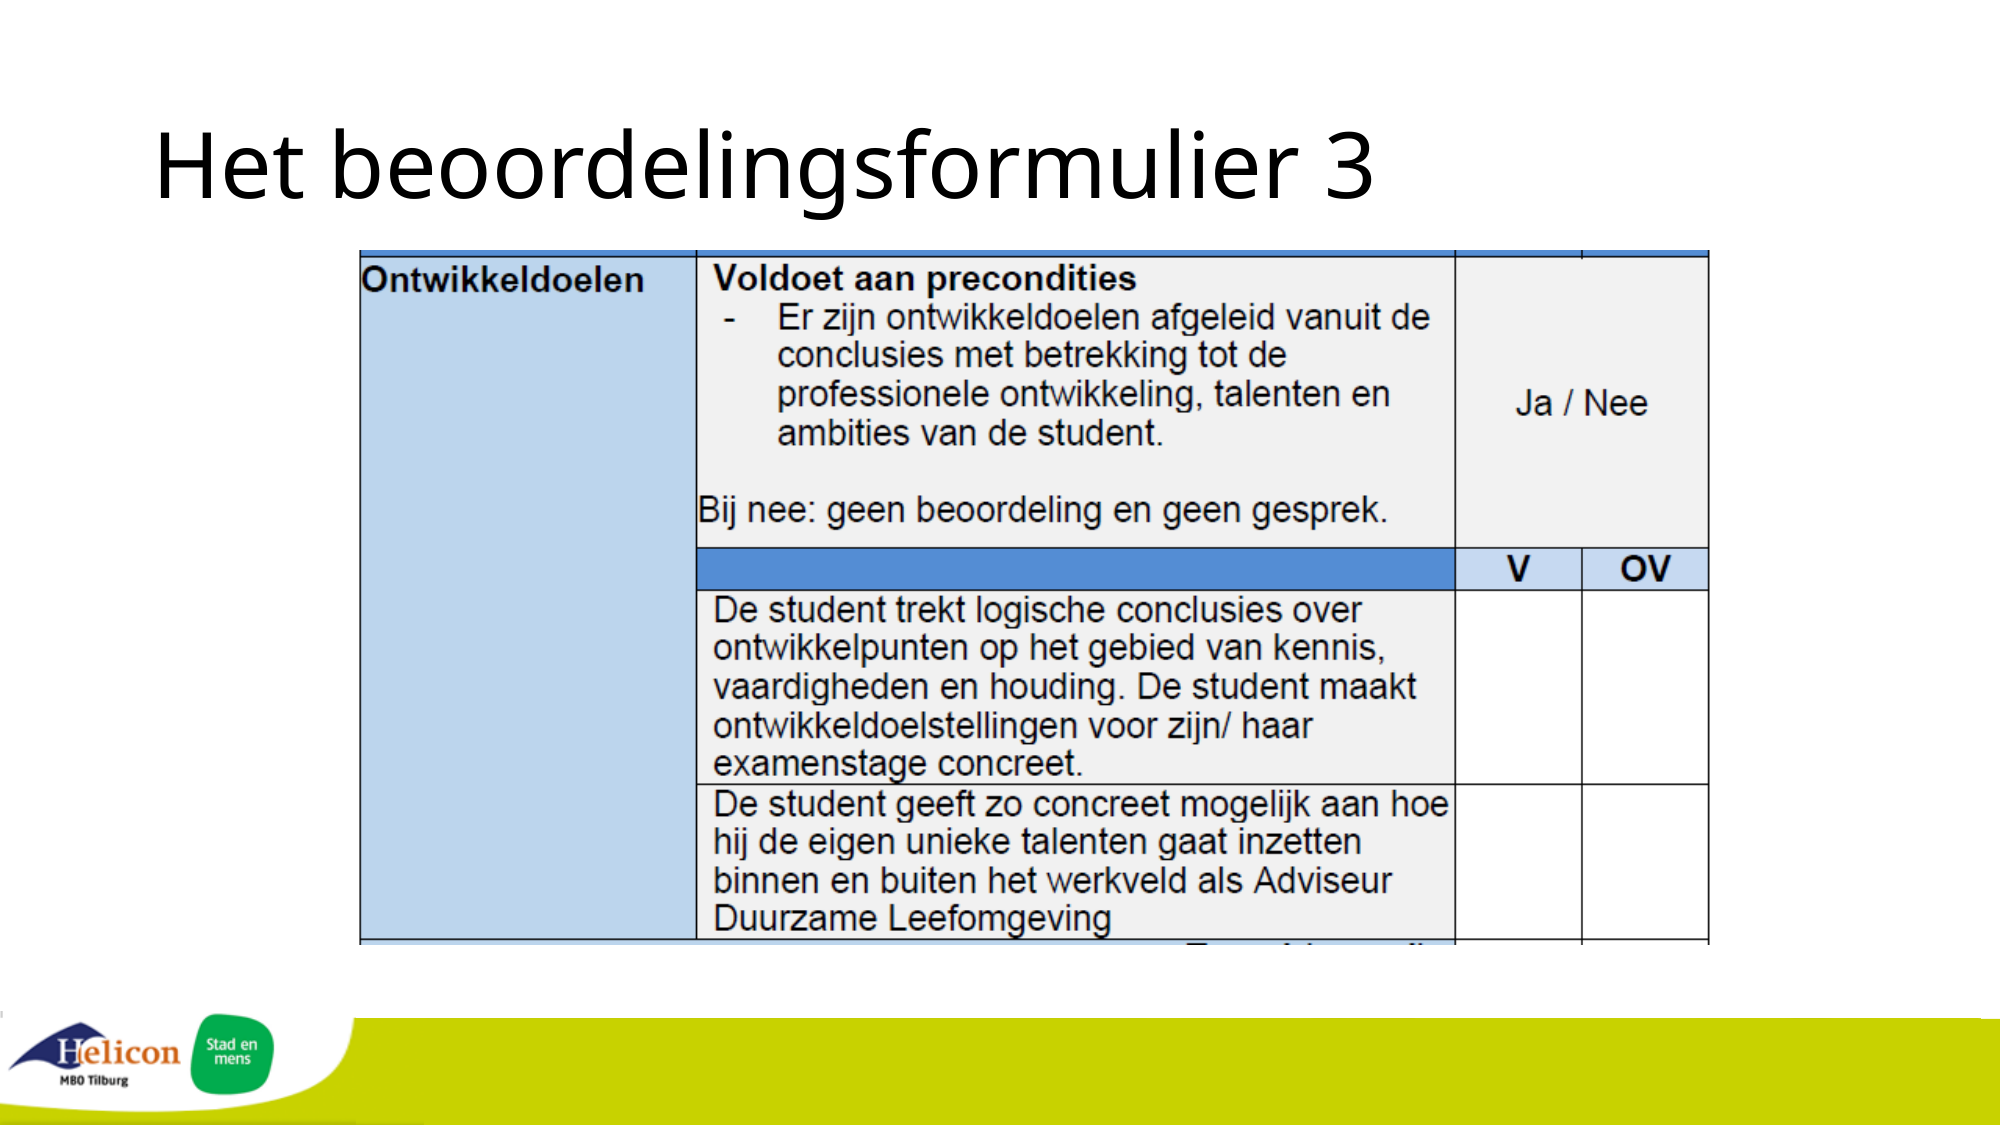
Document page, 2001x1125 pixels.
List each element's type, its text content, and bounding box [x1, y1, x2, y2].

title Het beoordelingsformulier 3 [137, 59, 1863, 278]
picture [355, 250, 1716, 945]
picture [0, 1011, 424, 1125]
